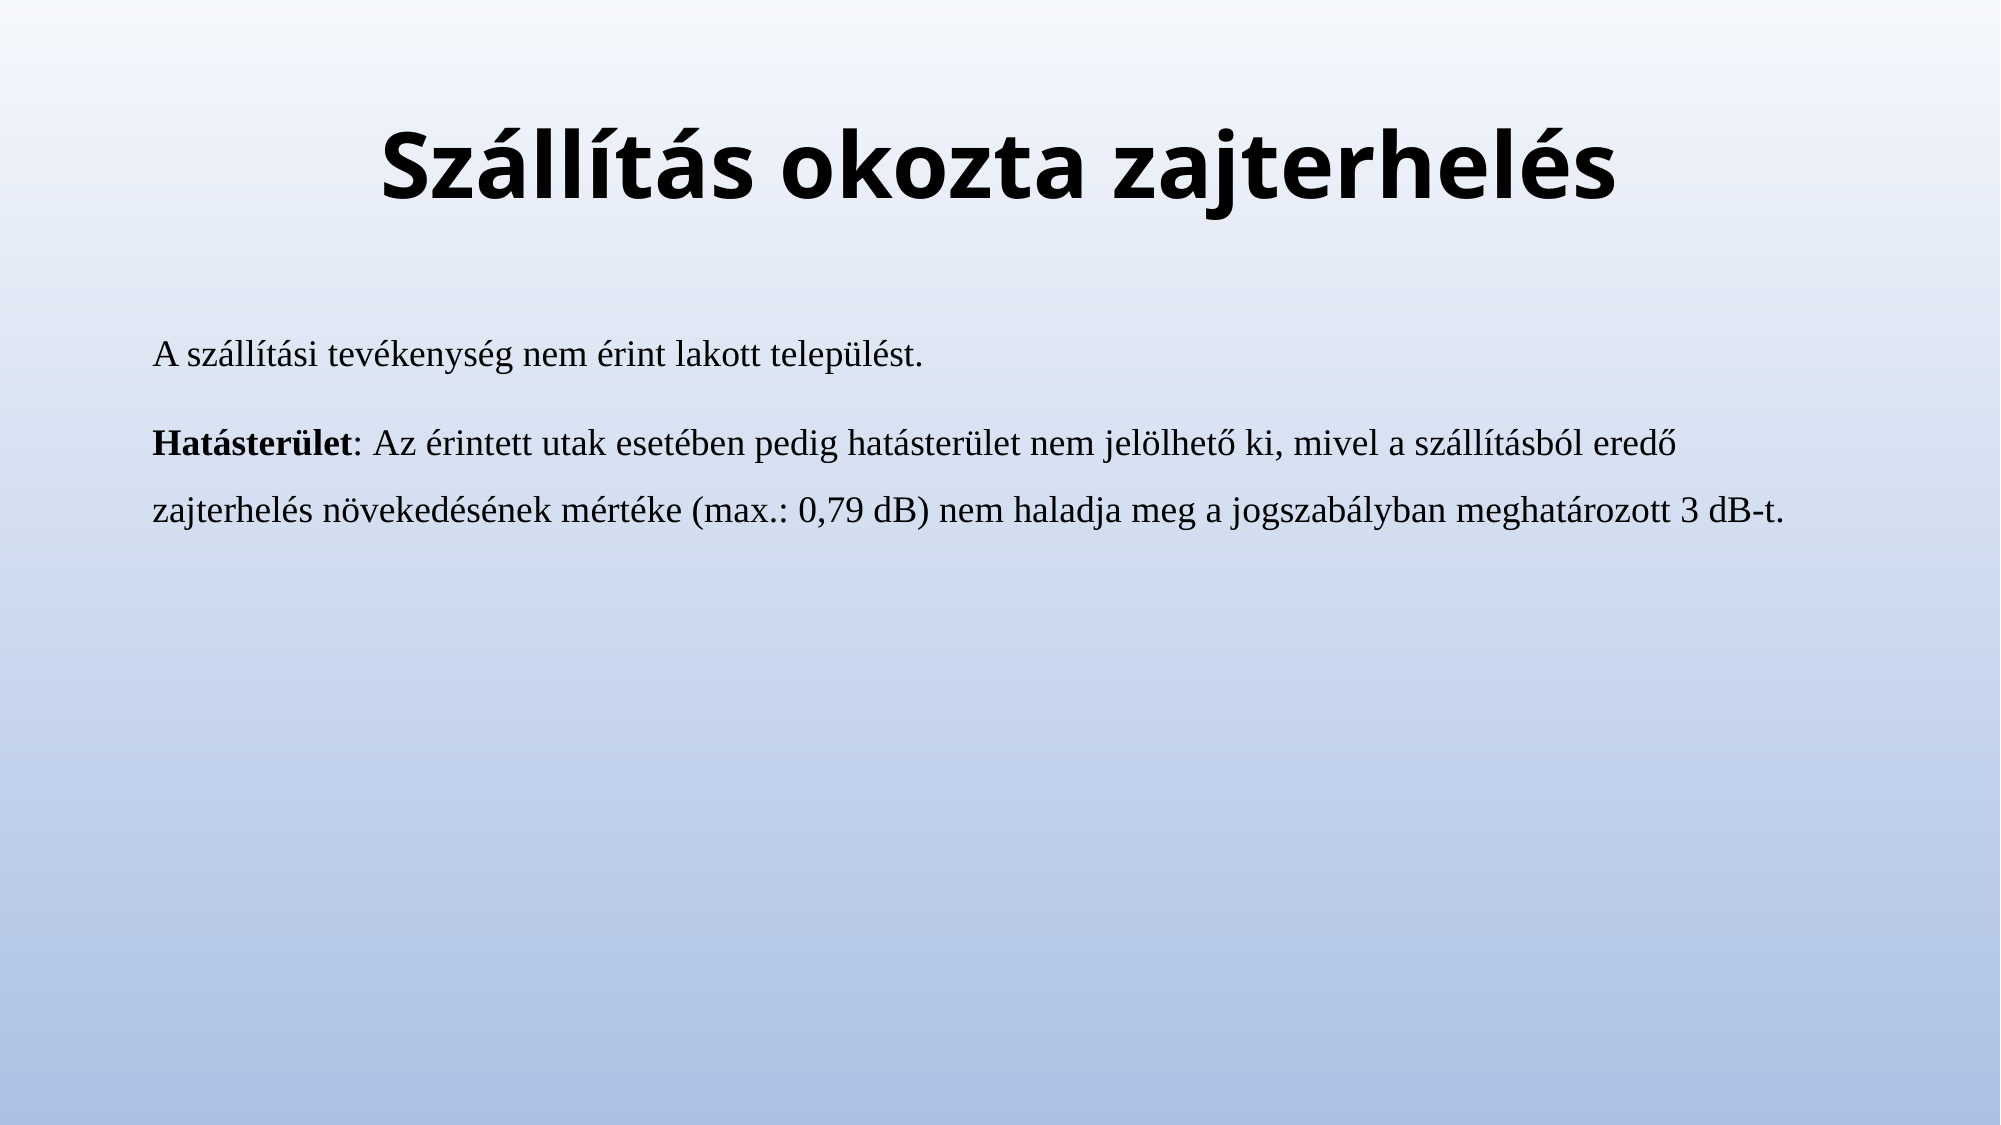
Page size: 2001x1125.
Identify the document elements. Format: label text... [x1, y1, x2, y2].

list A szállítási tevékenység nem érint lakott települést. Hatásterület: Az érintett utak esetében pedig hatásterület nem jelölhető ki, mivel a szállításból eredő zajterhelés növekedésének mértéke (max.: 0,79 dB) nem haladja meg a jogszabályban meghatározott 3 dB-t. [137, 299, 1863, 625]
title Szállítás okozta zajterhelés [137, 59, 1863, 278]
